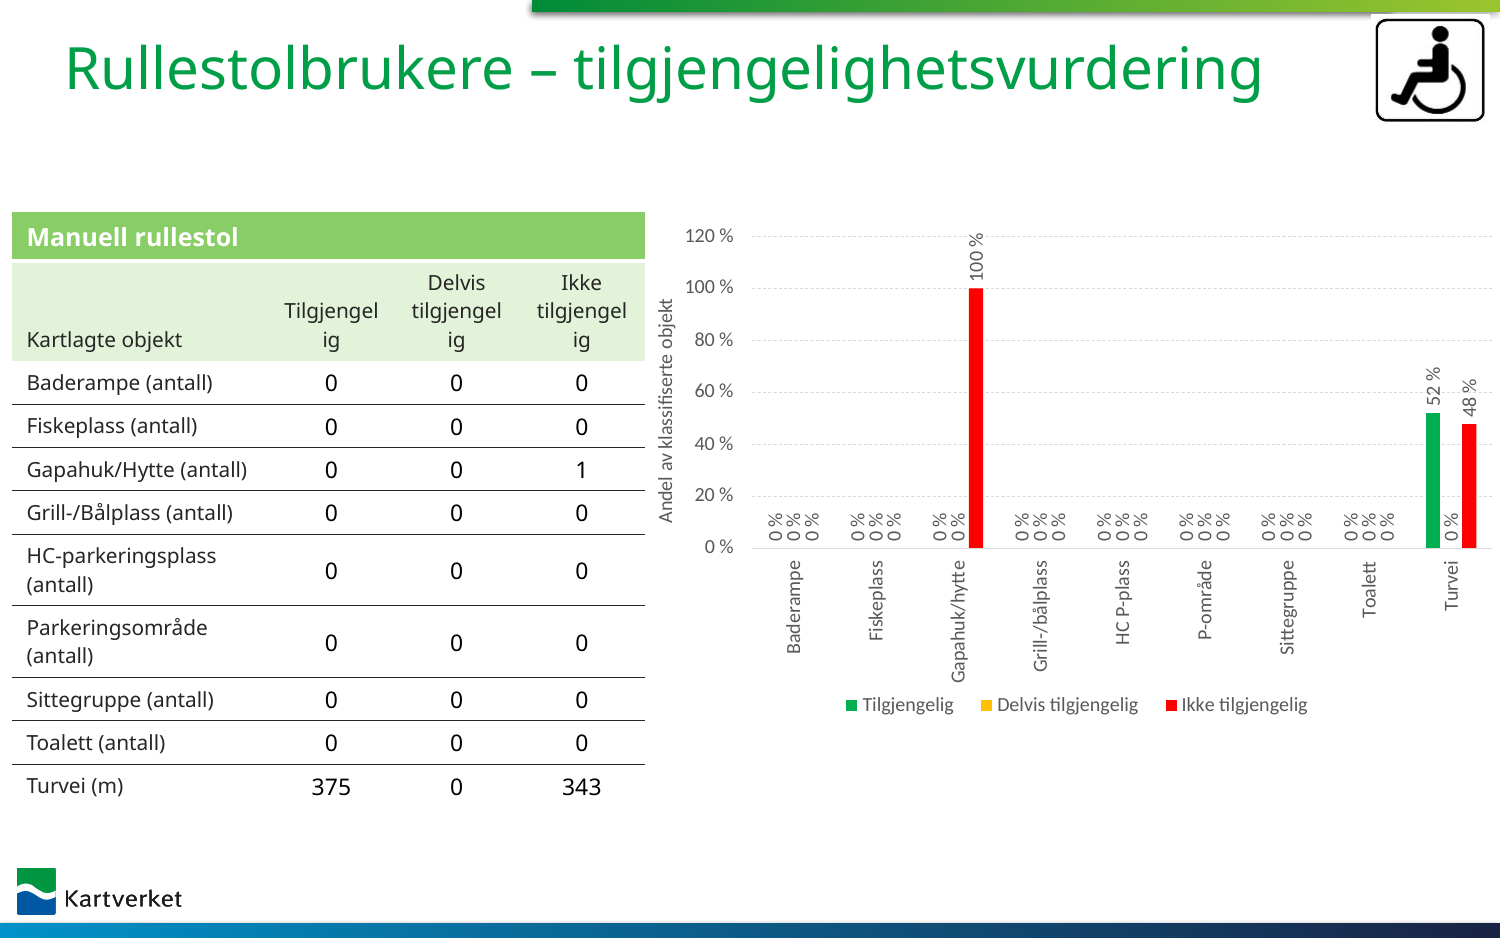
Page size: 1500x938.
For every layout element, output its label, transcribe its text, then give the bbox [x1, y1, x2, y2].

table_cell Turvei (m) [12, 765, 269, 807]
table_cell Gapahuk/Hytte (antall) [12, 448, 269, 490]
table_cell 0 [519, 535, 638, 605]
table_cell Baderampe (antall) [12, 361, 269, 404]
table_cell Sittegruppe (antall) [12, 678, 269, 720]
table_cell Grill-/Bålplass (antall) [12, 491, 269, 534]
table_cell 0 [394, 405, 519, 447]
table_cell 0 [519, 678, 638, 720]
table_cell Kartlagte objekt [12, 263, 269, 361]
table_cell Tilgjengelig [269, 263, 394, 361]
table_cell Ikke tilgjengelig [519, 263, 638, 361]
table_cell 0 [394, 361, 519, 404]
table_cell 0 [269, 405, 394, 447]
table_cell 0 [269, 678, 394, 720]
table_cell Parkeringsområde (antall) [12, 606, 269, 677]
text_box Rullestolbrukere – tilgjengelighetsvurdering [49, 12, 1372, 109]
table_cell 0 [269, 491, 394, 534]
table_cell Fiskeplass (antall) [12, 405, 269, 447]
table_cell 0 [269, 448, 394, 490]
table_cell 0 [269, 535, 394, 605]
table_cell 0 [394, 448, 519, 490]
table_cell 0 [394, 678, 519, 720]
table_cell 343 [519, 765, 645, 807]
table_cell 0 [394, 491, 519, 534]
picture [1371, 13, 1491, 127]
table_cell 0 [394, 606, 519, 677]
table_cell 0 [394, 765, 519, 807]
table_cell HC-parkeringsplass (antall) [12, 535, 269, 605]
table_cell Delvis tilgjengelig [394, 263, 519, 361]
table_cell 0 [269, 721, 394, 764]
table_cell 0 [519, 491, 638, 534]
table_cell 0 [269, 361, 394, 404]
table_cell 0 [394, 721, 519, 764]
table_header Manuell rullestol [12, 212, 645, 259]
table_cell 0 [394, 535, 519, 605]
table_cell Toalett (antall) [12, 721, 269, 764]
table_cell 0 [519, 721, 645, 764]
table_cell 0 [519, 606, 638, 677]
table_cell 0 [519, 361, 638, 404]
picture [643, 218, 1500, 728]
table_cell 1 [519, 448, 638, 490]
table_cell 0 [269, 606, 394, 677]
table_cell 0 [519, 405, 638, 447]
table_cell 375 [269, 765, 394, 807]
